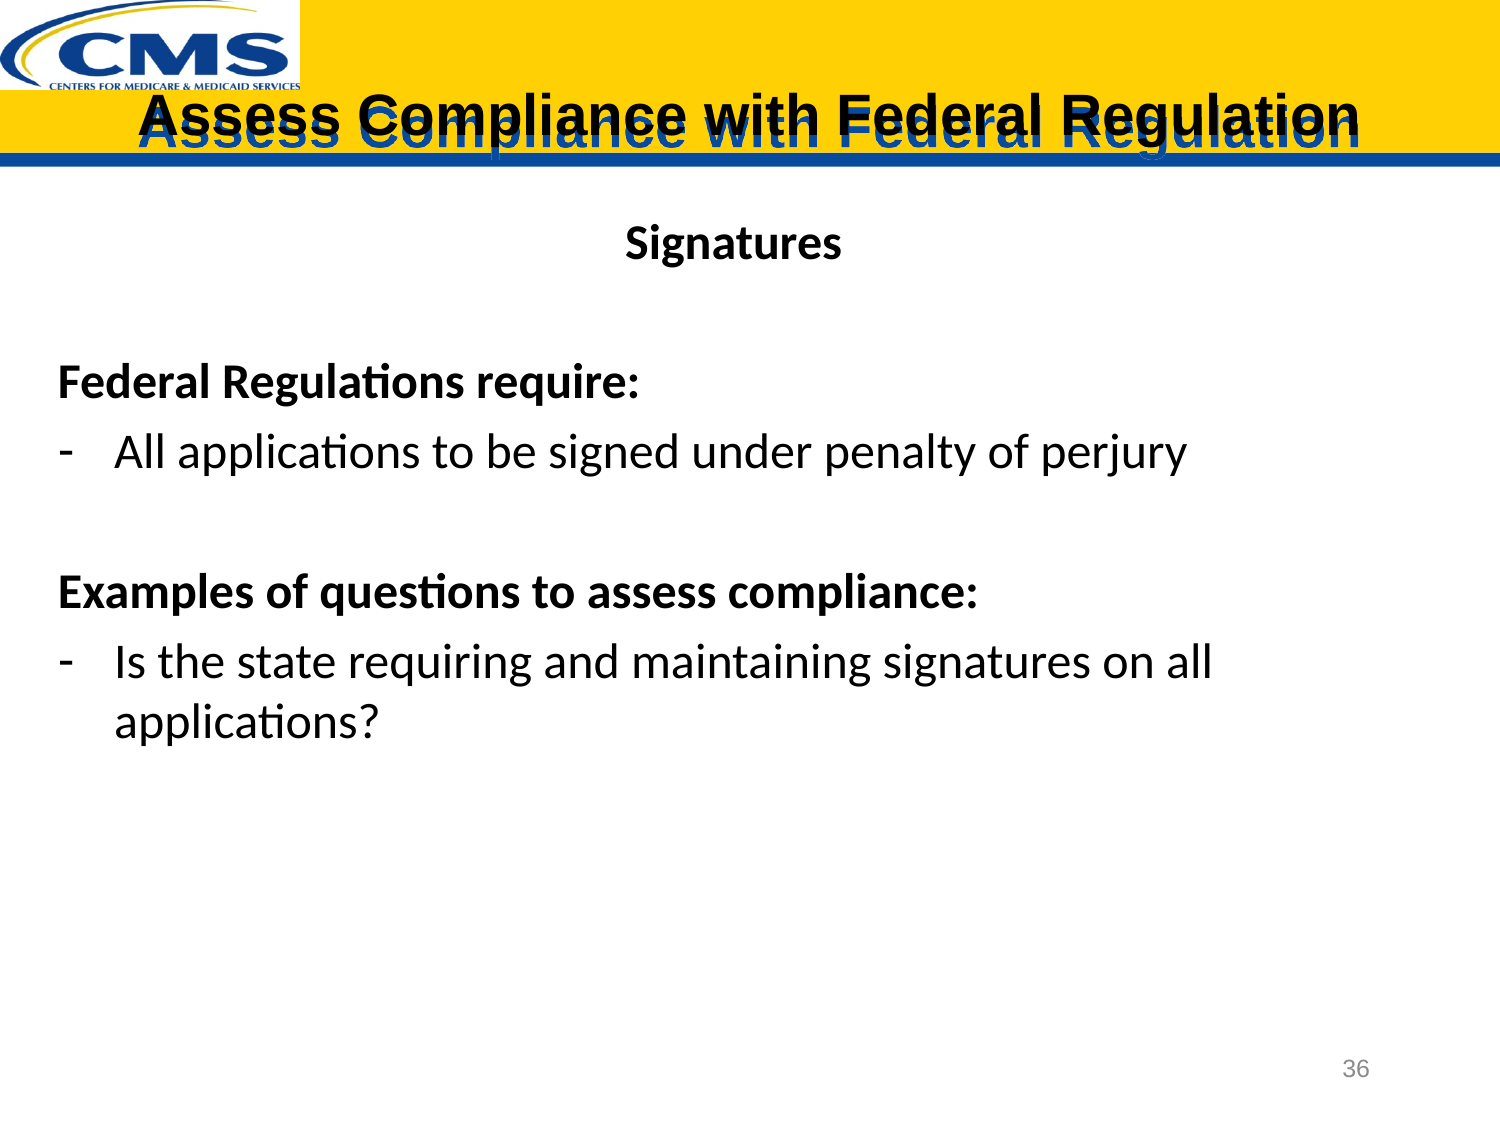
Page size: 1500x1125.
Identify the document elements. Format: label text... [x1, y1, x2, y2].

slide_number 36 [1275, 1037, 1438, 1098]
picture [0, 0, 300, 90]
list Signatures Federal Regulations require: All applications to be signed under penalty of perjury Examples of questions to assess compliance: Is the state requiring and maintaining signatures on all applications? [42, 215, 1425, 1043]
title Assess Compliance with Federal Regulation [0, 22, 1500, 202]
